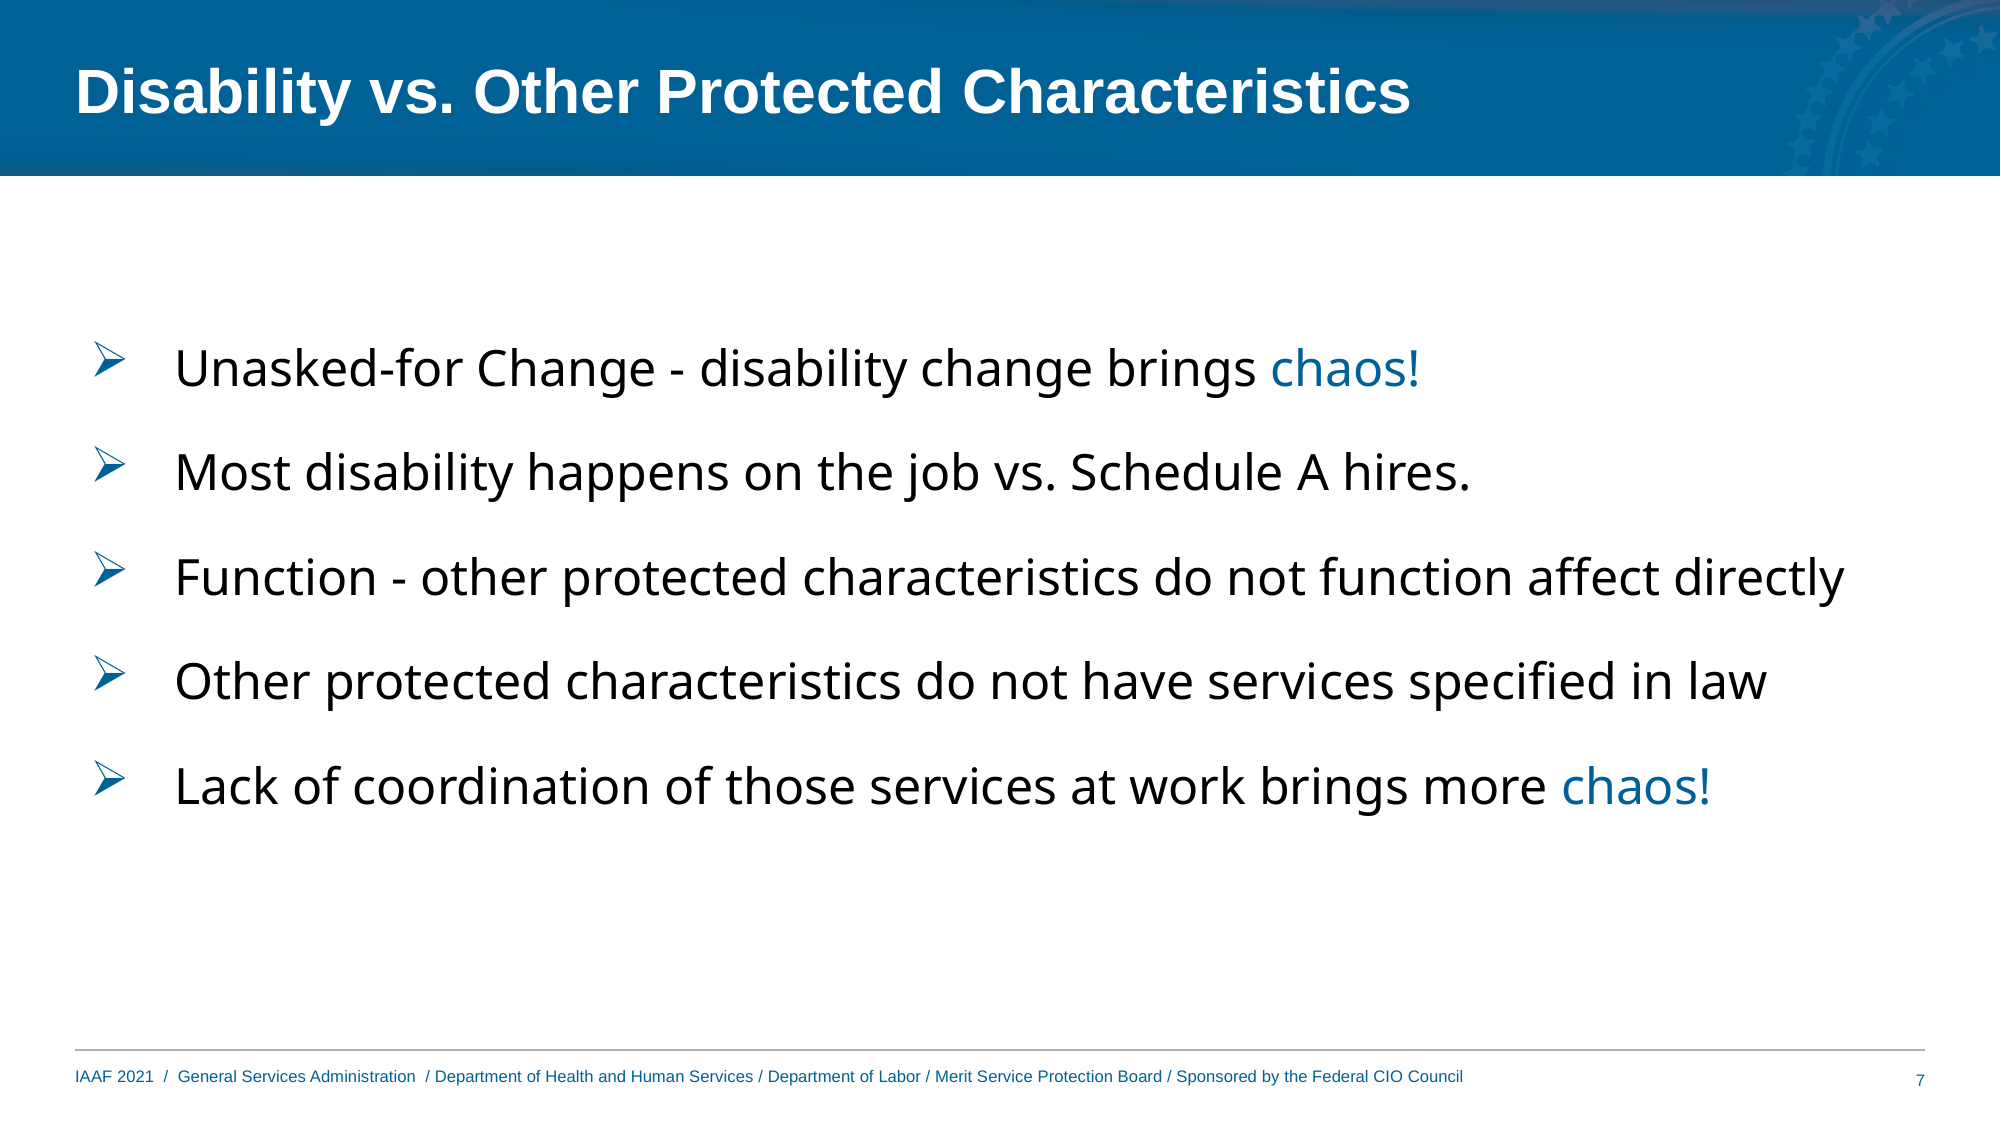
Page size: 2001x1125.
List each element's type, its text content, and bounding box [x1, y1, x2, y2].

title Disability vs. Other Protected Characteristics [75, 52, 1800, 128]
slide_number 7 [1880, 1065, 1925, 1095]
text_box Unasked-for Change - disability change brings chaos! Most disability happens on the job vs. Schedule A hires. Function - other protected characteristics do not function affect directly Other protected characteristics do not have services specified in law Lack of coordination of those services at work brings more chaos! [74, 298, 1901, 941]
picture [0, 0, 2000, 176]
picture [0, 168, 666, 176]
